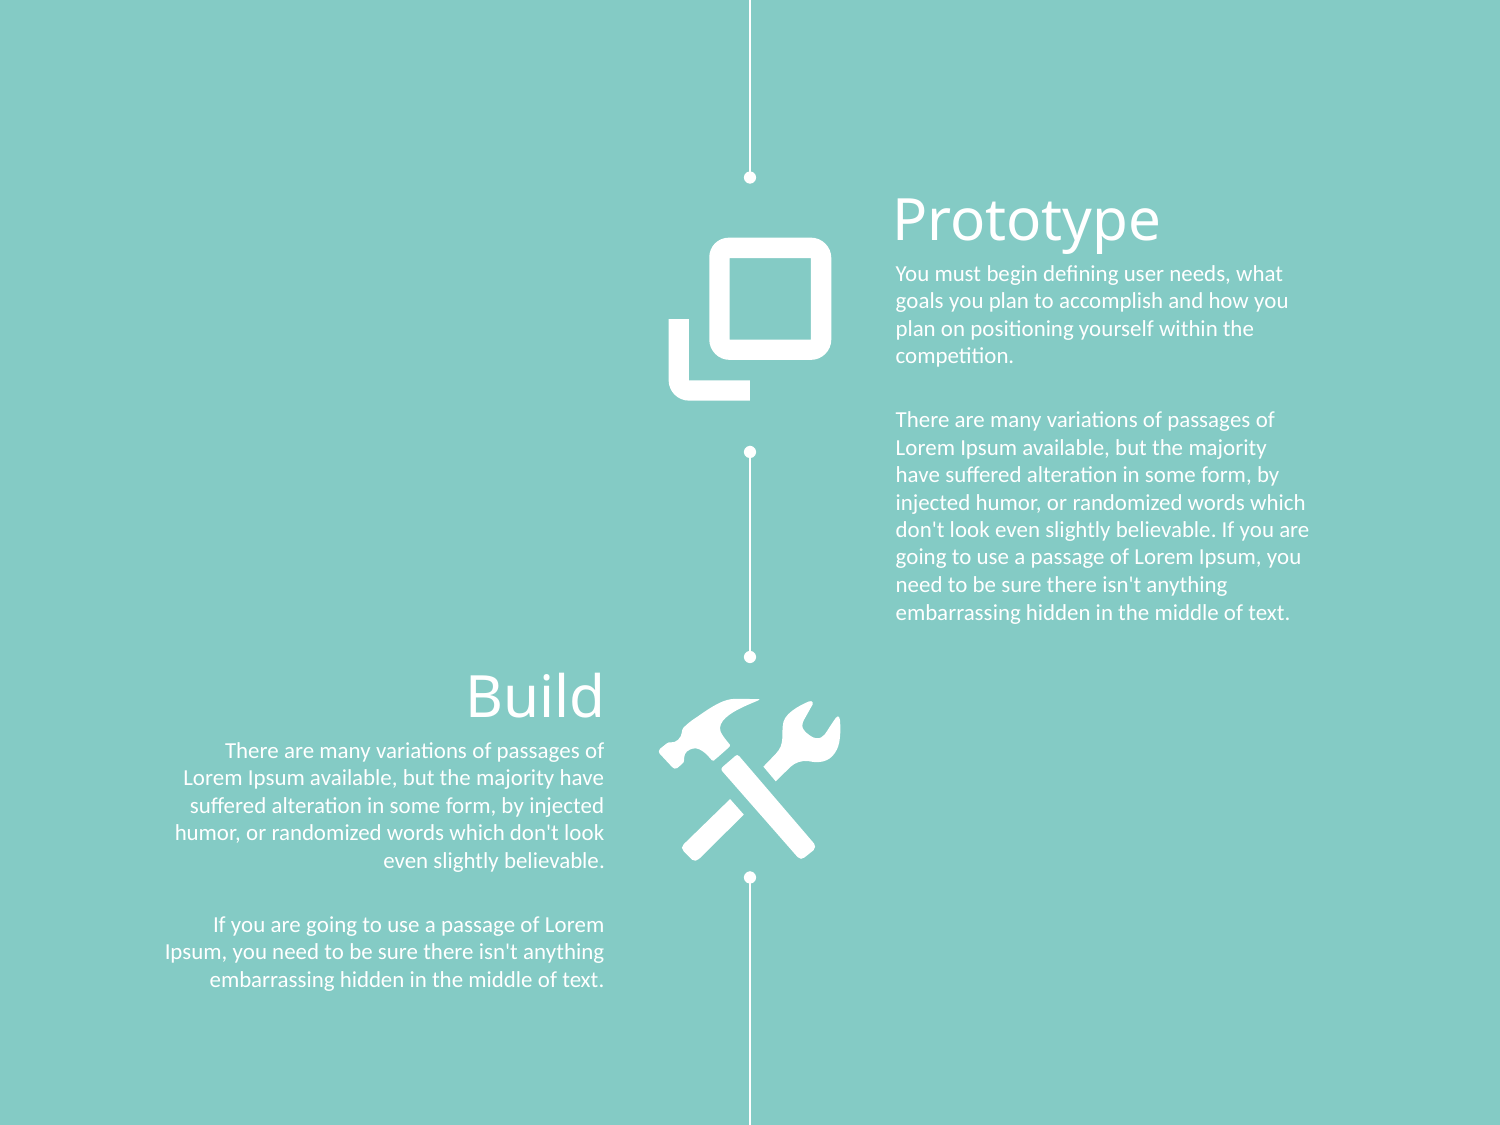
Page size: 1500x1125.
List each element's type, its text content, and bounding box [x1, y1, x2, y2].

text_box [763, 701, 841, 782]
text_box [709, 237, 832, 360]
text_box [681, 799, 744, 861]
list You must begin defining user needs, what goals you plan to accomplish and how you plan on positioning yourself within the competition. There are many variations of passages of Lorem Ipsum available, but the majority have suffered alteration in some form, by injected humor, or randomized words which don't look even slightly believable. If you are going to use a passage of Lorem Ipsum, you need to be sure there isn't anything embarrassing hidden in the middle of text. [880, 266, 1329, 585]
text_box [668, 319, 750, 401]
text_box There are many variations of passages of Lorem Ipsum available, but the majority have suffered alteration in some form, by injected humor, or randomized words which don't look even slightly believable. If you are going to use a passage of Lorem Ipsum, you need to be sure there isn't anything embarrassing hidden in the middle of text. [146, 743, 621, 851]
text_box [658, 698, 760, 769]
text_box Prototype [877, 168, 1351, 266]
text_box [721, 755, 816, 859]
text_box Build [146, 645, 621, 743]
